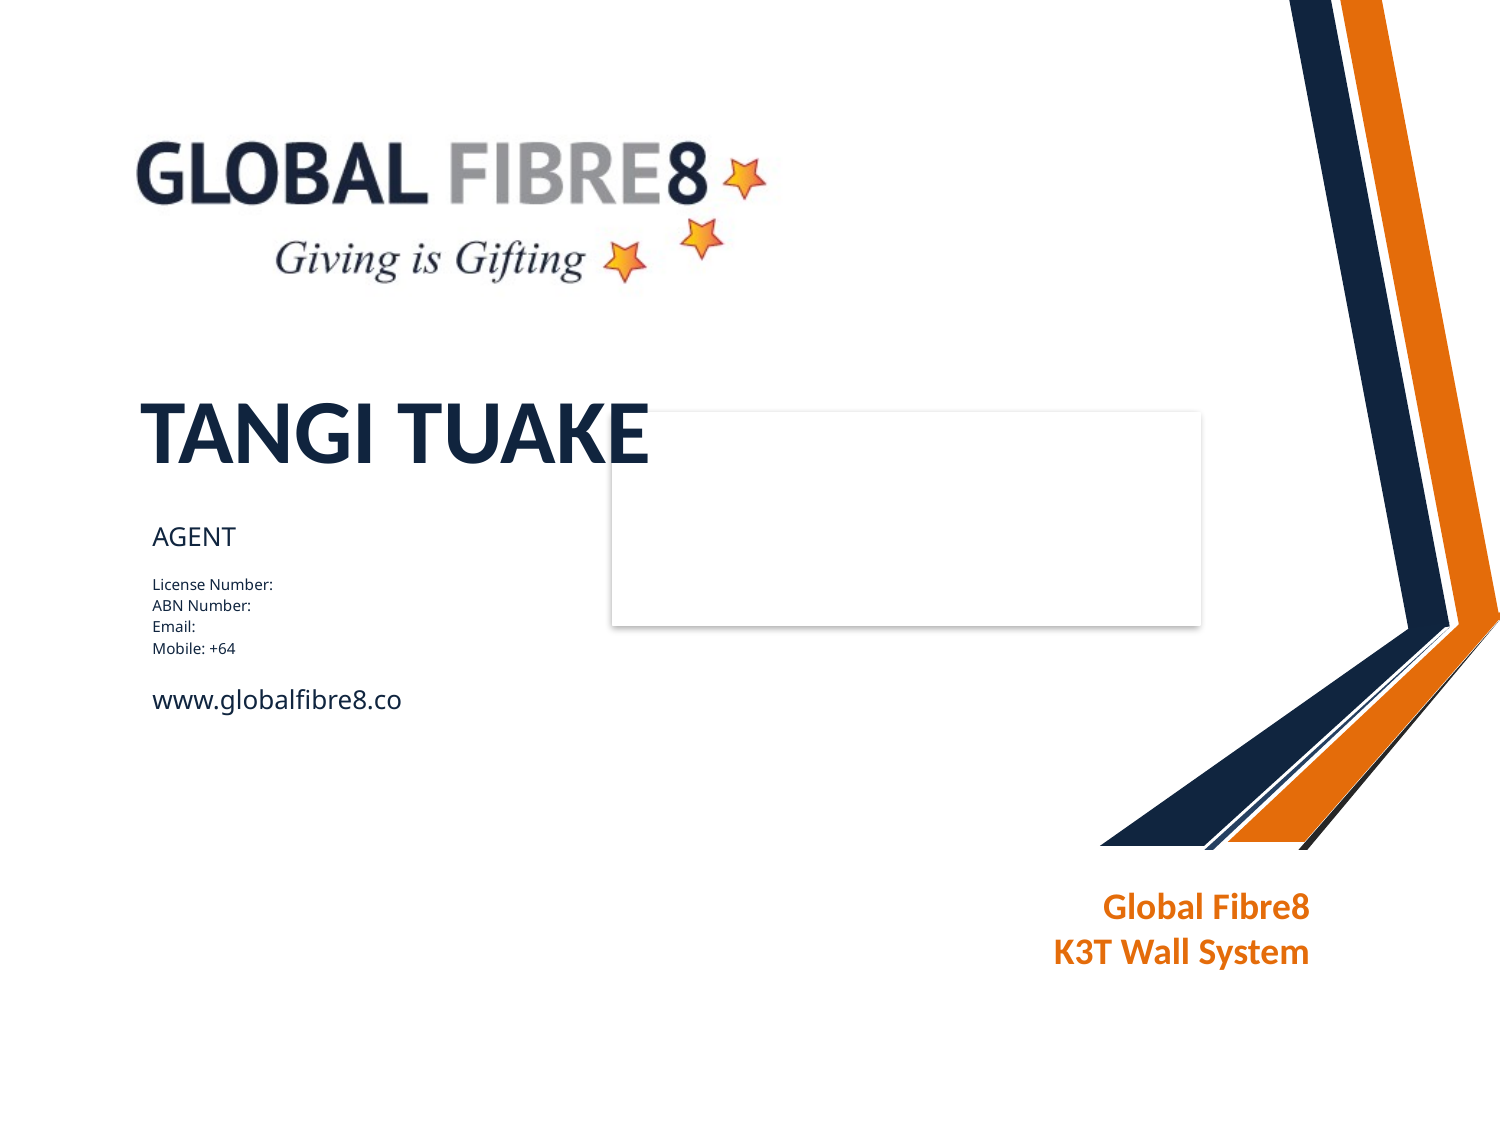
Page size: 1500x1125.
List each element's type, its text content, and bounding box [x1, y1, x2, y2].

text_box Global Fibre8 K3T Wall System [124, 874, 1325, 980]
picture [112, 112, 789, 305]
subtitle AGENT License Number: ABN Number: Email: Mobile: +64 www.globalfibre8.co [137, 512, 1400, 913]
title TANGI TUAKE [125, 324, 1500, 529]
